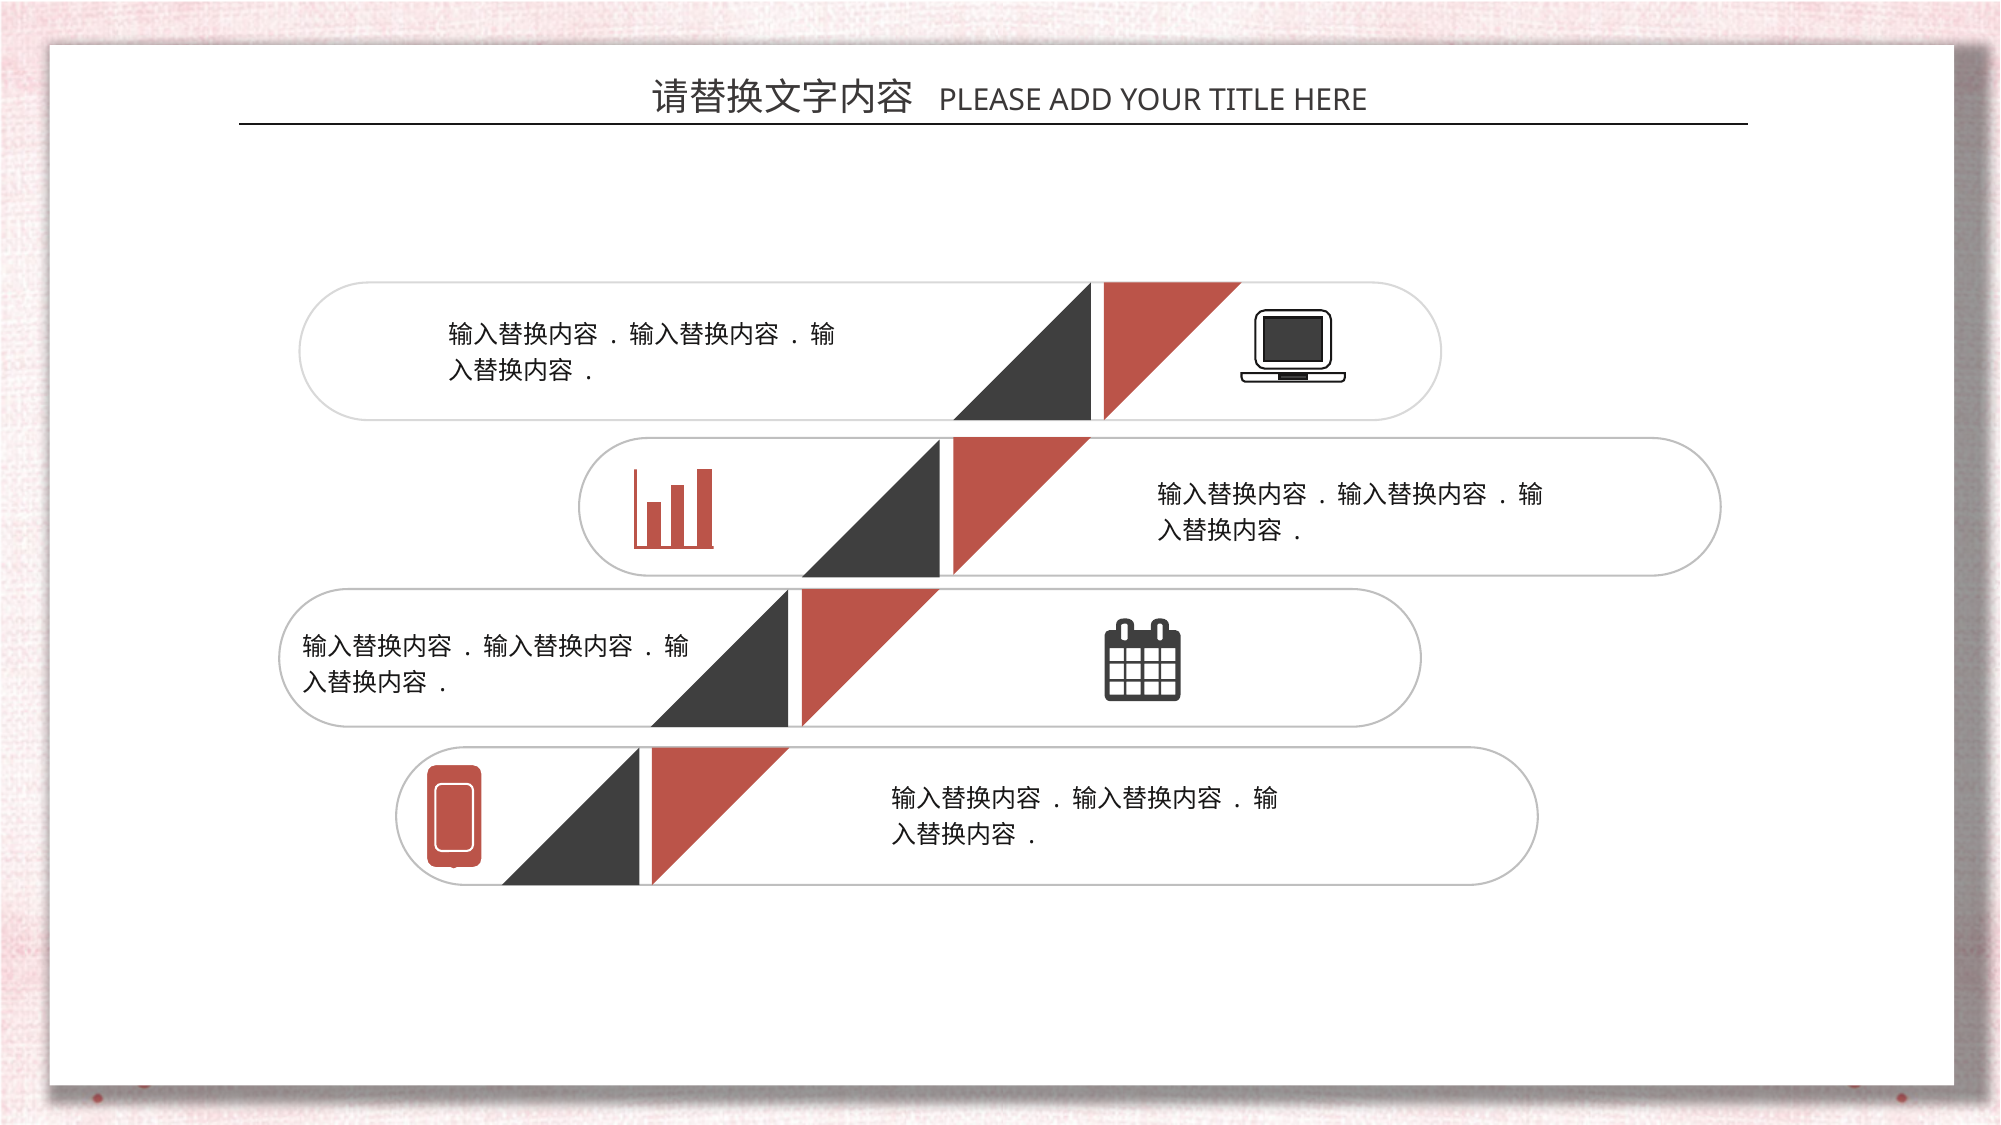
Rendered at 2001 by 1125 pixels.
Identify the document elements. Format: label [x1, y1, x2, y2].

picture [3, 2, 2000, 1125]
text_box [279, 282, 1721, 886]
